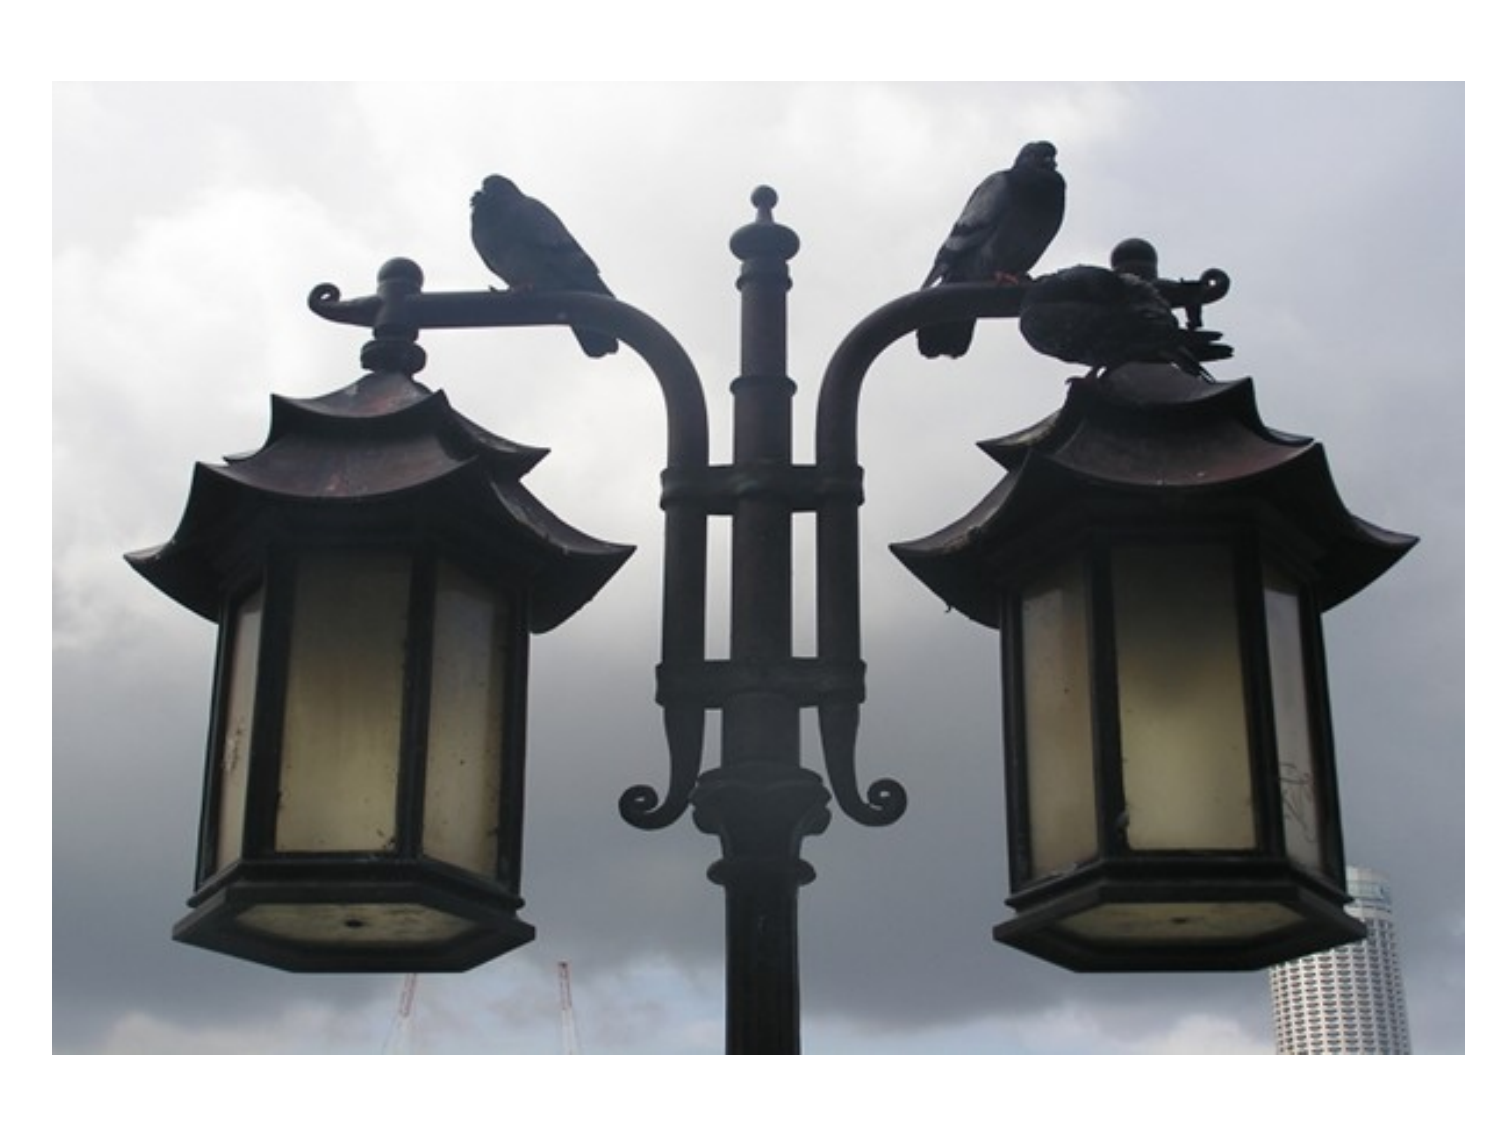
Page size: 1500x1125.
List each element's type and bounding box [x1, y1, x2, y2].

picture [52, 81, 1465, 1055]
